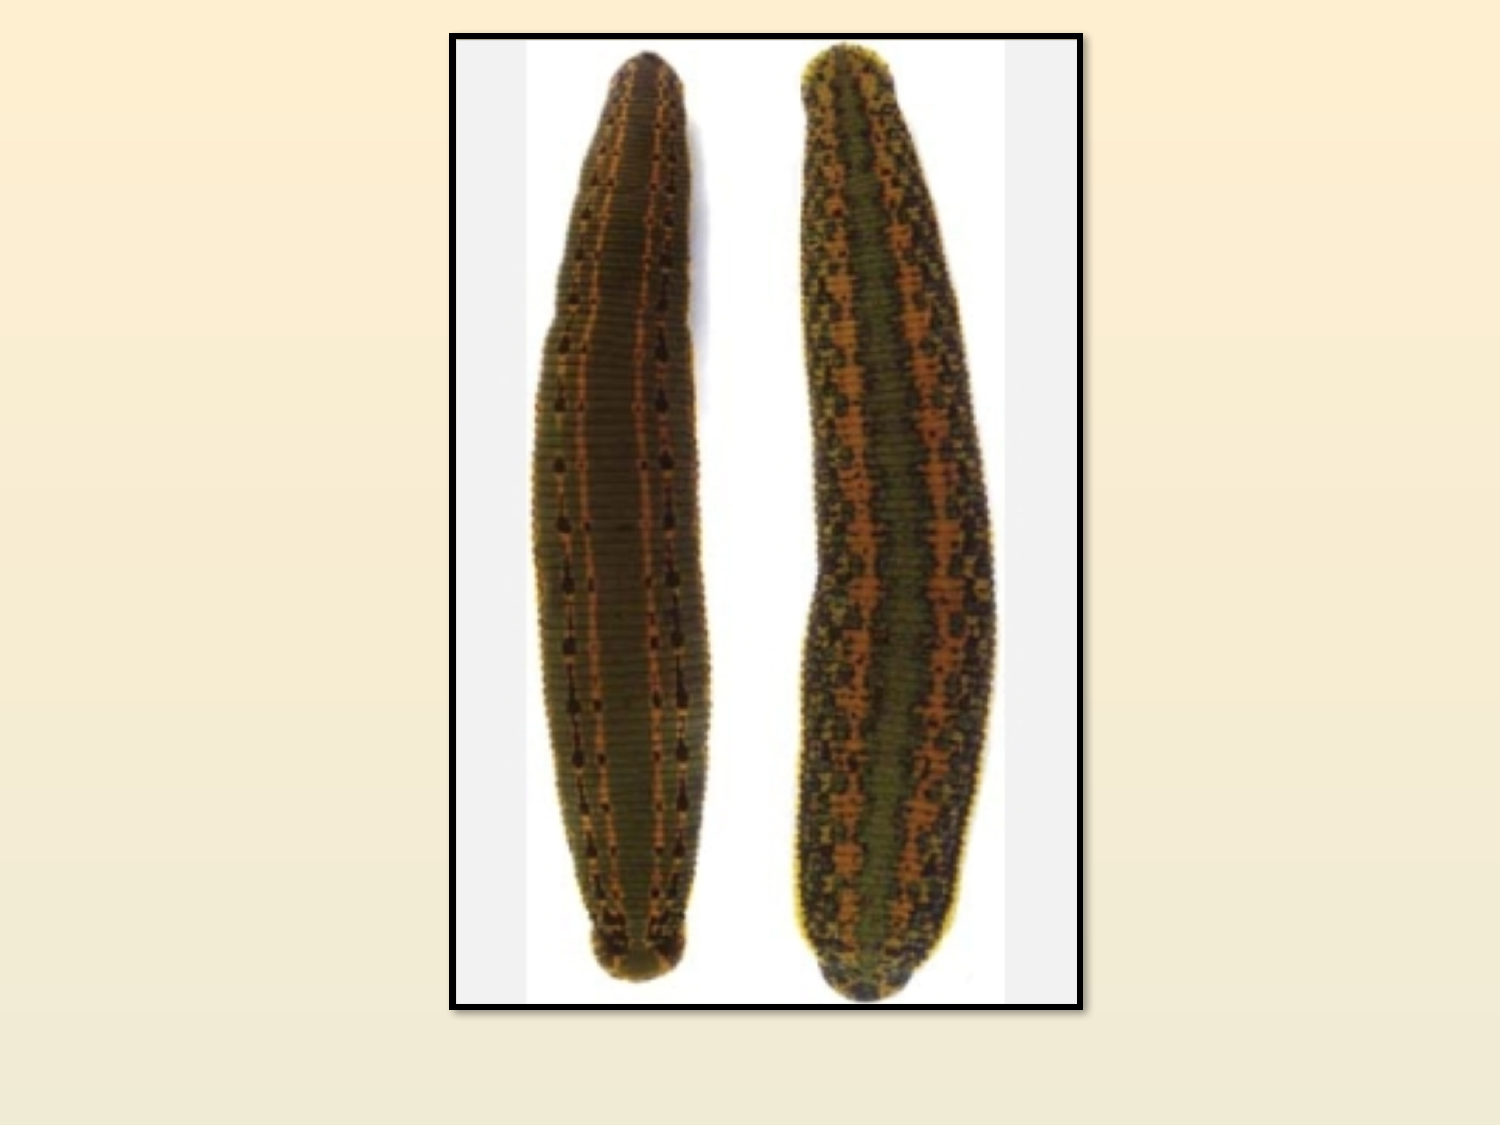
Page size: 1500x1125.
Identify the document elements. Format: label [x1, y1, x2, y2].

picture [283, 41, 1249, 1003]
